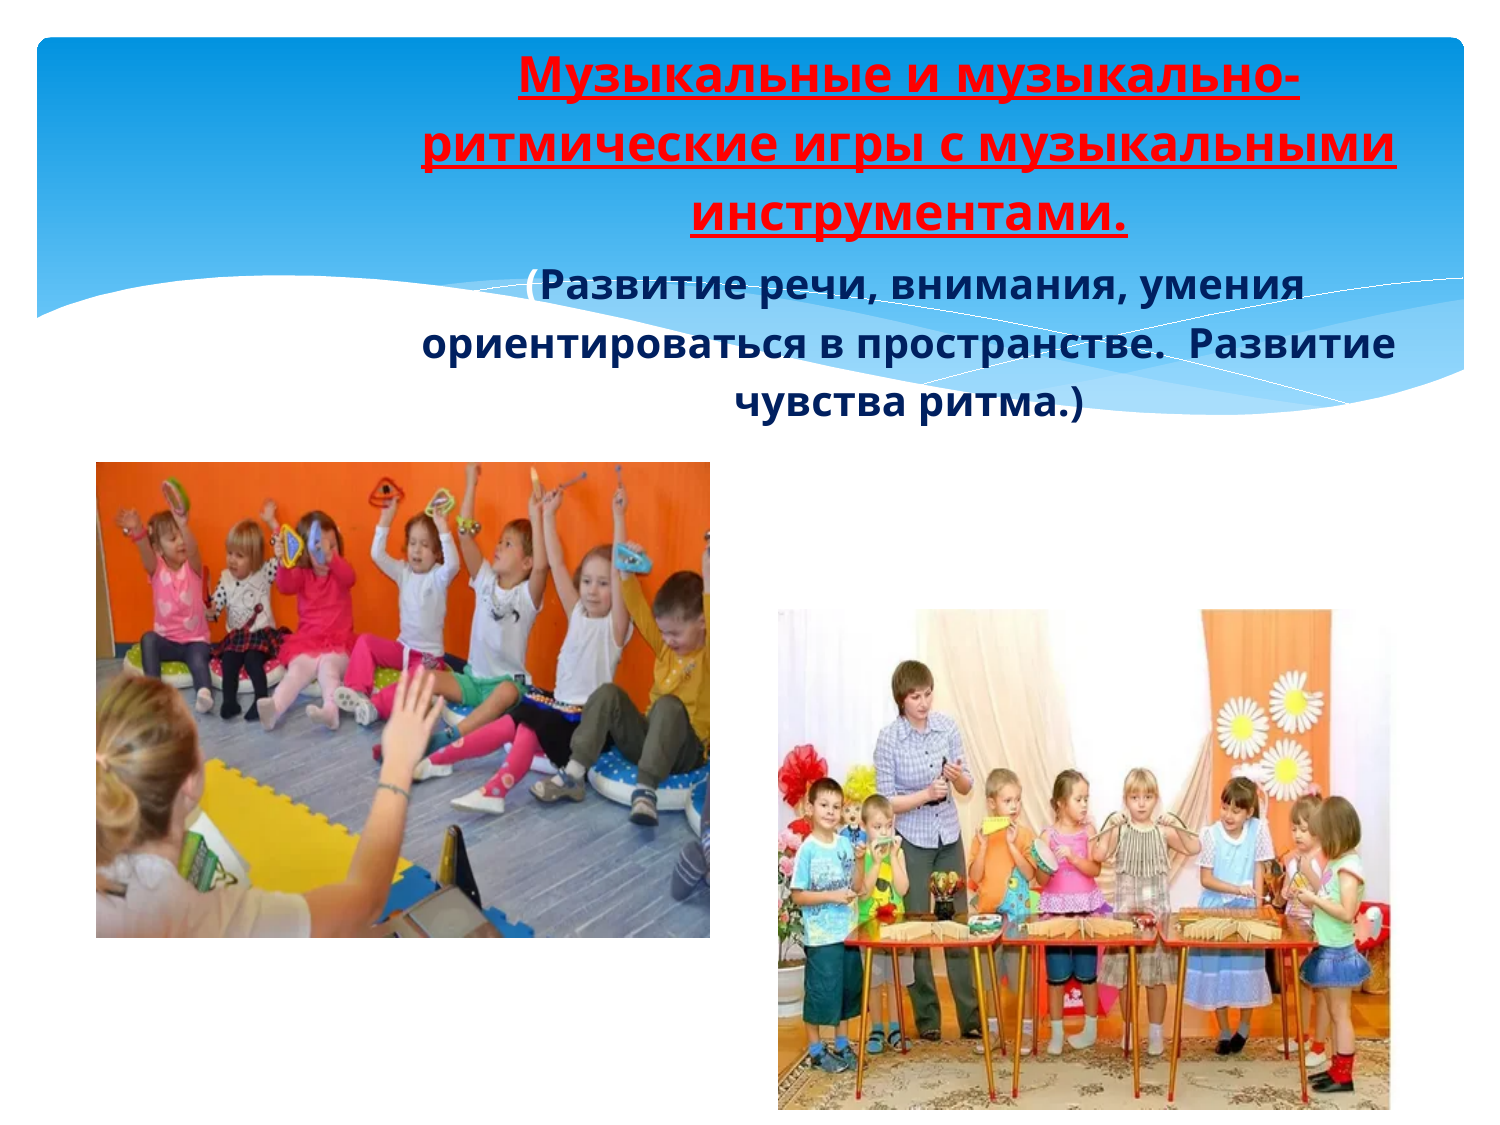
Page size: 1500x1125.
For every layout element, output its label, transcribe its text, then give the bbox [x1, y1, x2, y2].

picture [95, 462, 710, 938]
picture [778, 609, 1402, 1110]
title Музыкальные и музыкально-ритмические игры с музыкальными инструментами. (Развитие речи, внимания, умения ориентироваться в пространстве. Развитие чувства ритма.) [372, 48, 1446, 539]
